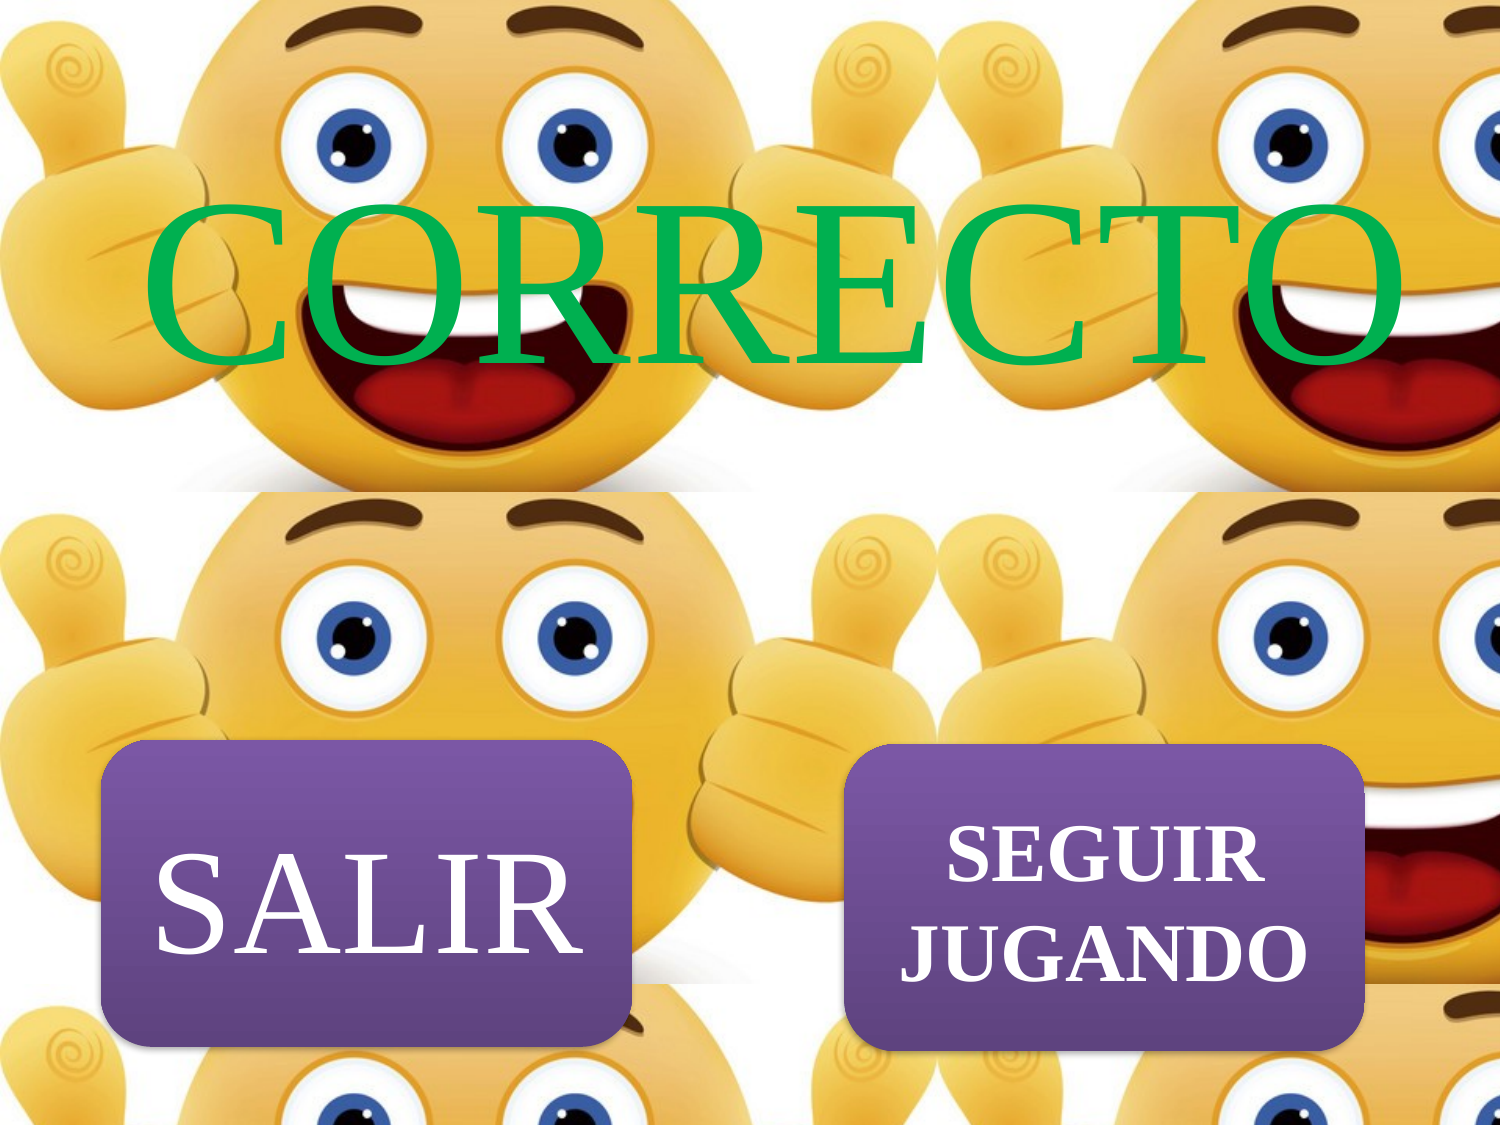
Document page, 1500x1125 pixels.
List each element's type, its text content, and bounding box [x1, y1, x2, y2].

text_box CORRECTO [123, 116, 1500, 420]
picture [0, 0, 1500, 1125]
text_box SEGUIR JUGANDO [844, 744, 1365, 1052]
text_box SALIR [100, 739, 633, 1047]
